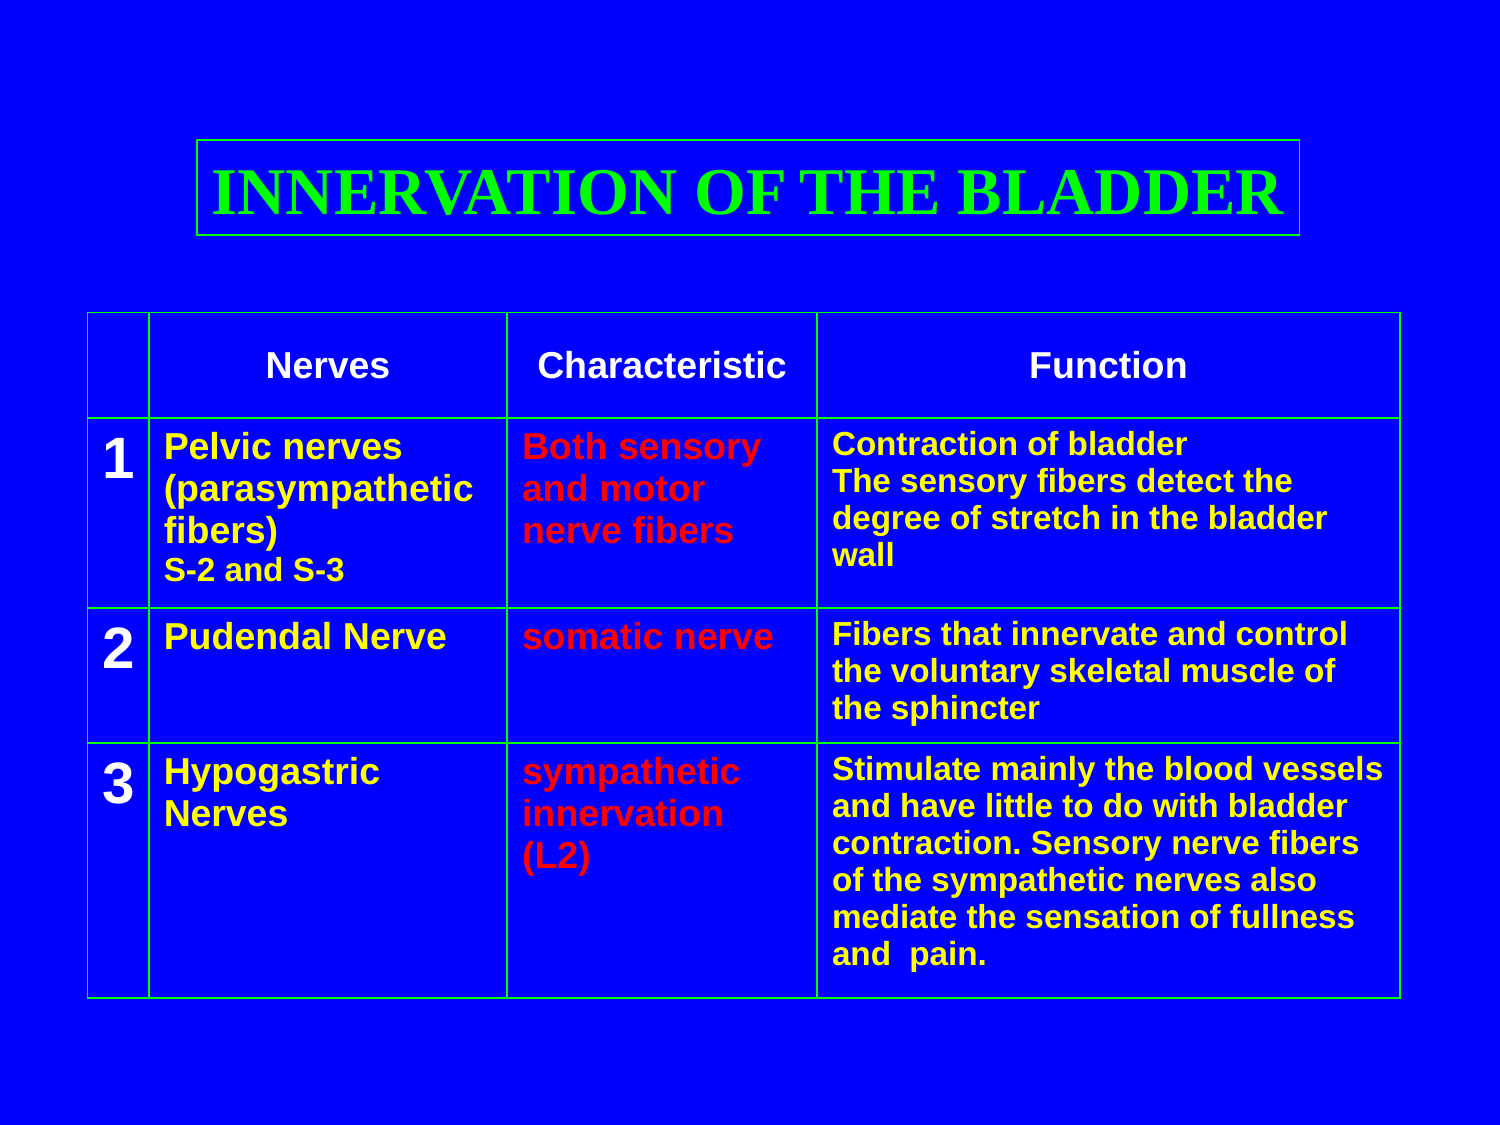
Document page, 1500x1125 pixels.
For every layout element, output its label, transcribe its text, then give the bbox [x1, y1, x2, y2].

table_cell Fibers that innervate and control the voluntary skeletal muscle of the sphincter [818, 609, 1399, 742]
table_header Nerves [150, 313, 506, 417]
table_header Characteristic [508, 313, 816, 417]
table_cell 3 [88, 744, 148, 997]
text_box INNERVATION OF THE BLADDER [196, 140, 1300, 235]
table_header [88, 313, 148, 417]
table_cell sympathetic innervation (L2) [508, 744, 816, 997]
table_header Function [818, 313, 1399, 417]
table_cell somatic nerve [508, 609, 816, 742]
table_cell Hypogastric Nerves [150, 744, 506, 997]
table_cell Both sensory and motor nerve fibers [508, 419, 816, 607]
table_cell Pelvic nerves (parasympathetic fibers) S-2 and S-3 [150, 419, 506, 607]
table_cell 1 [88, 419, 148, 607]
table_cell Stimulate mainly the blood vessels and have little to do with bladder contraction. Sensory nerve fibers of the sympathetic nerves also mediate the sensation of fullness and pain. [818, 744, 1399, 997]
table_cell 2 [88, 609, 148, 742]
table_cell Contraction of bladder The sensory fibers detect the degree of stretch in the bladder wall [818, 419, 1399, 607]
table_cell Pudendal Nerve [150, 609, 506, 742]
